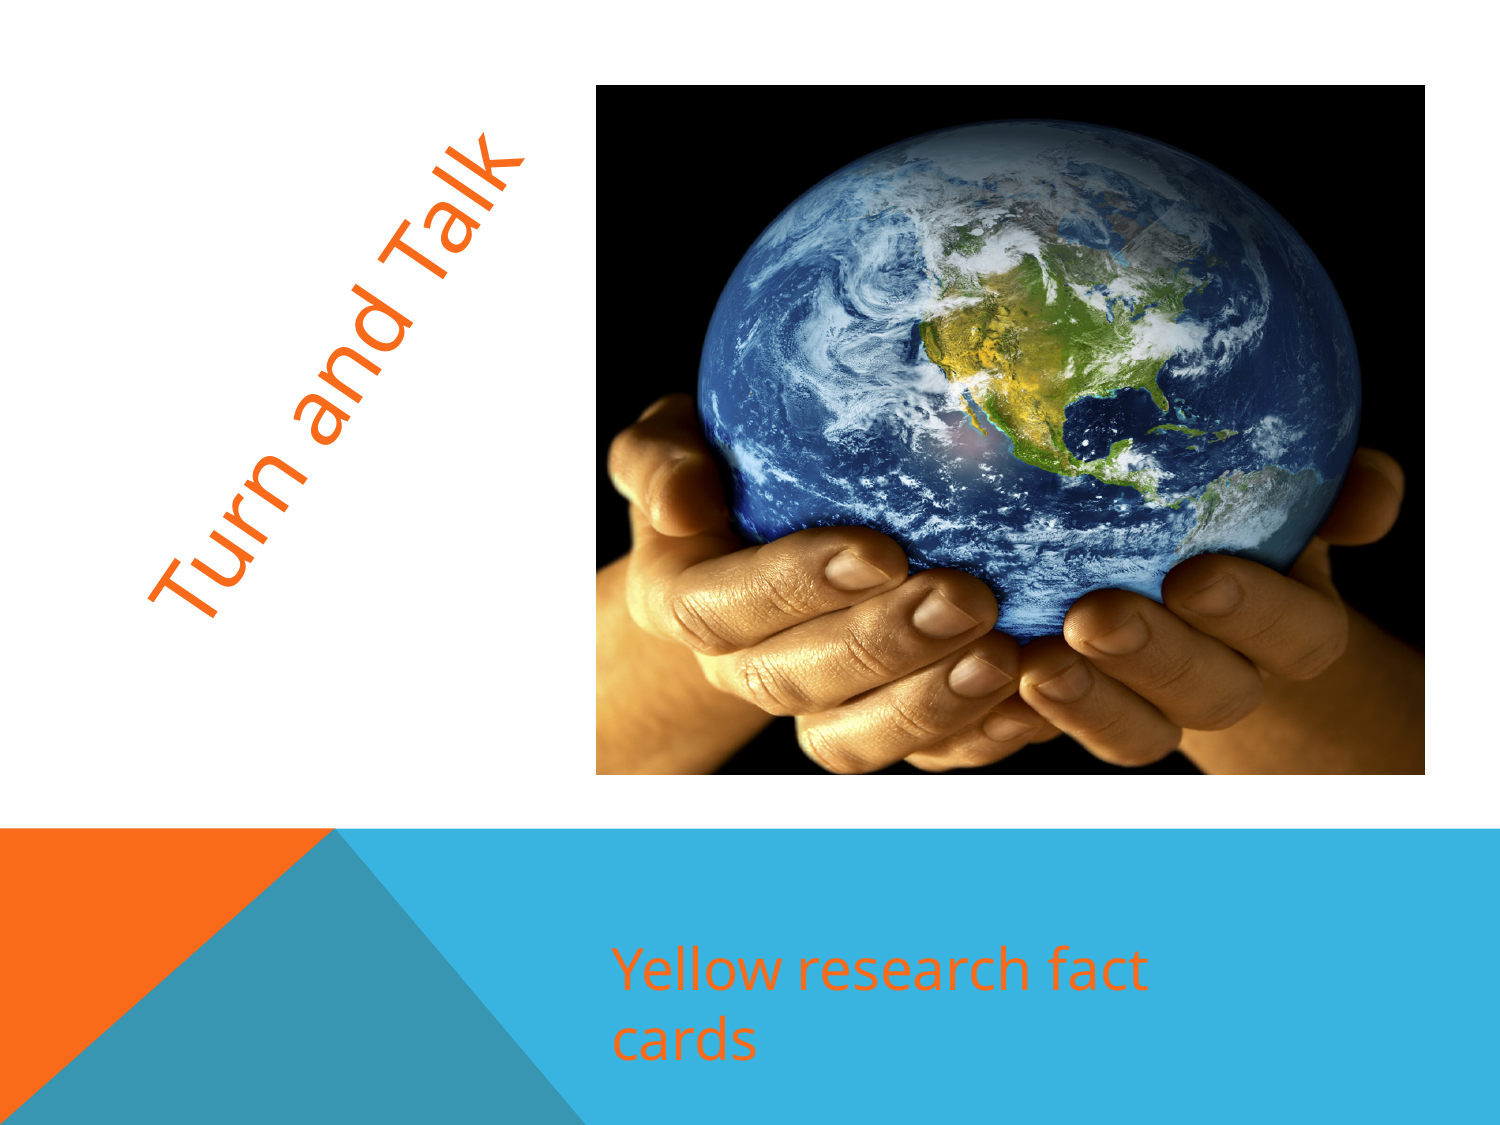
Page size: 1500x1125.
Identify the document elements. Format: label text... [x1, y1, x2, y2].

picture [596, 85, 1426, 776]
text_box Turn and Talk [1, 12, 608, 825]
text_box Yellow research fact cards [596, 924, 1313, 1080]
